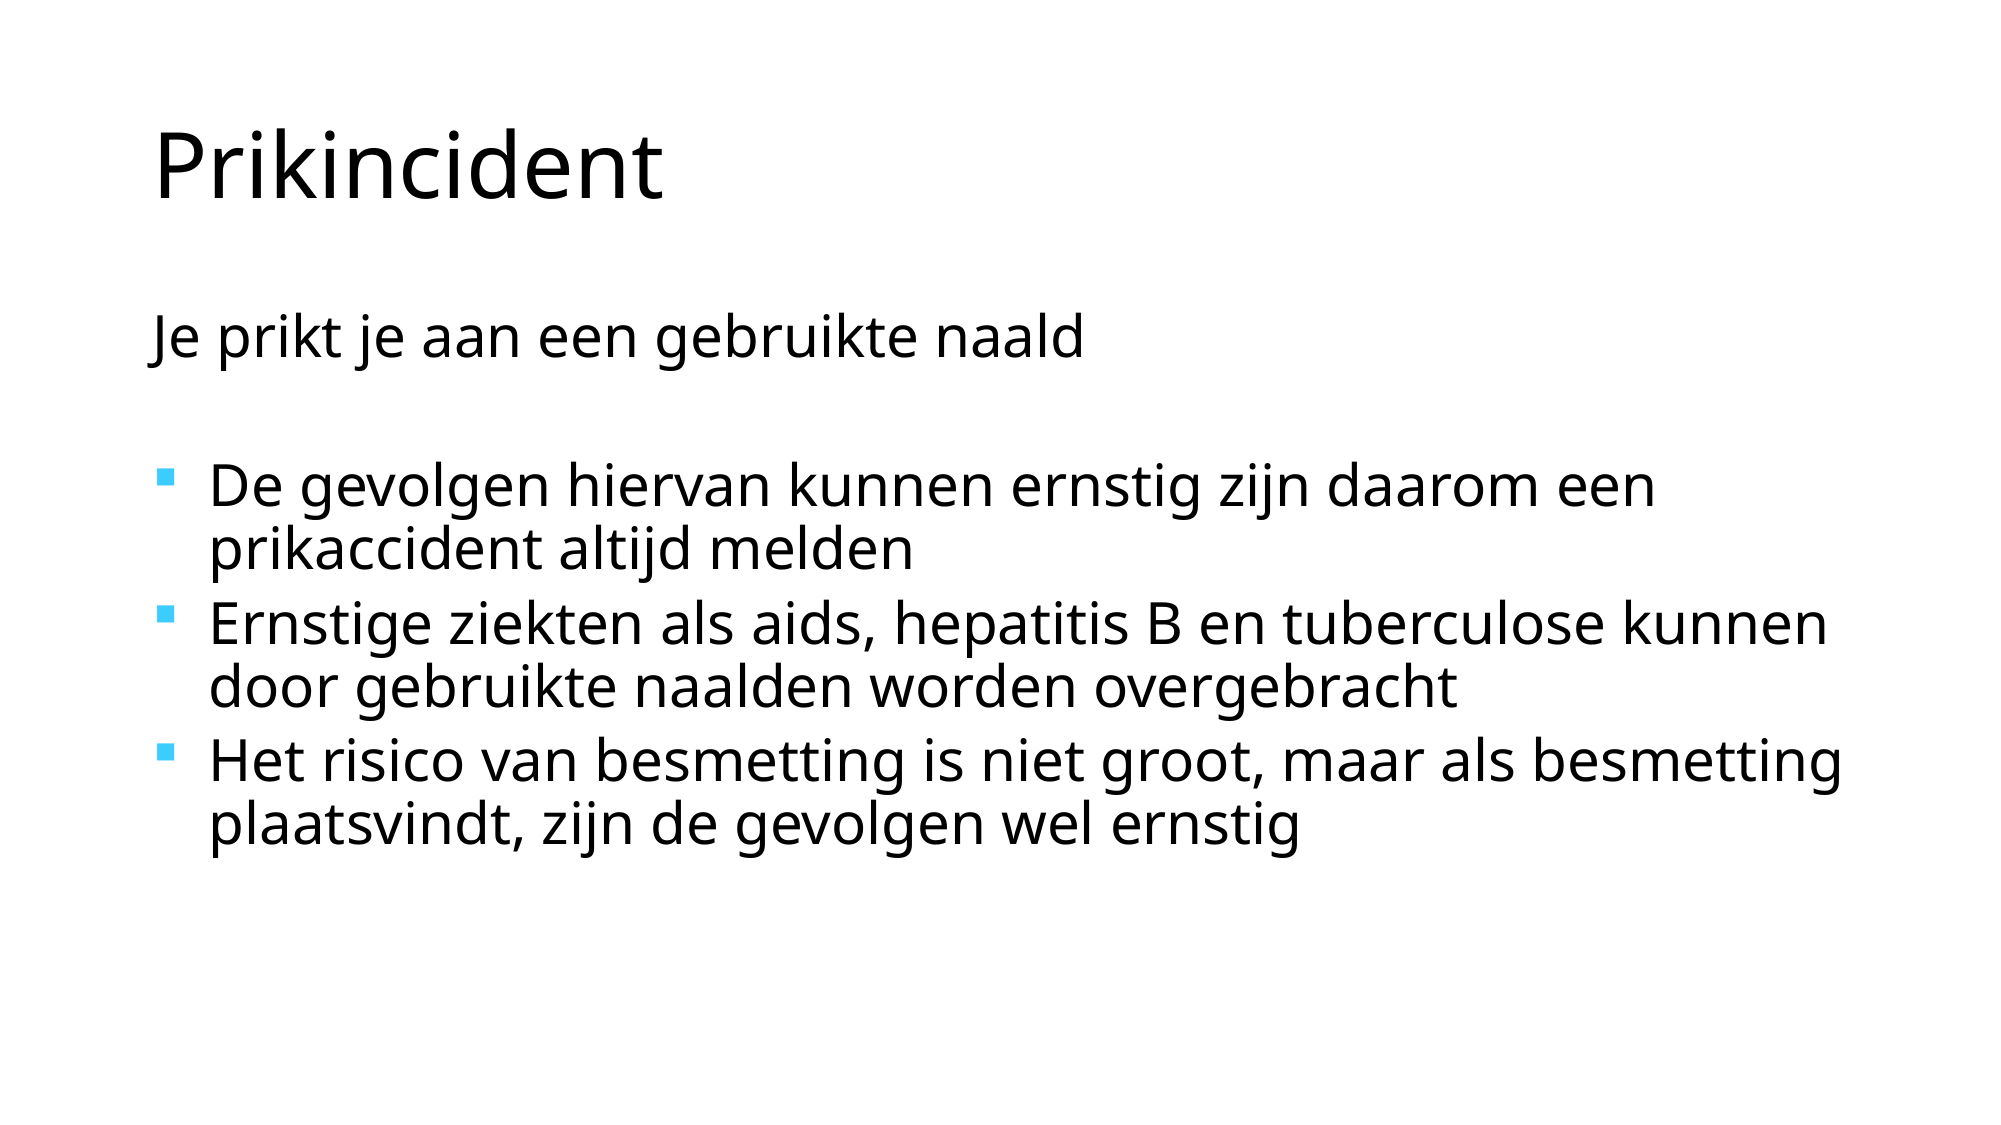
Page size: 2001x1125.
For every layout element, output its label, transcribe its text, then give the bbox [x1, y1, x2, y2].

title Prikincident [137, 59, 1863, 278]
list Je prikt je aan een gebruikte naald De gevolgen hiervan kunnen ernstig zijn daarom een prikaccident altijd melden Ernstige ziekten als aids, hepatitis B en tuberculose kunnen door gebruikte naalden worden overgebracht Het risico van besmetting is niet groot, maar als besmetting plaatsvindt, zijn de gevolgen wel ernstig [137, 299, 1863, 1014]
